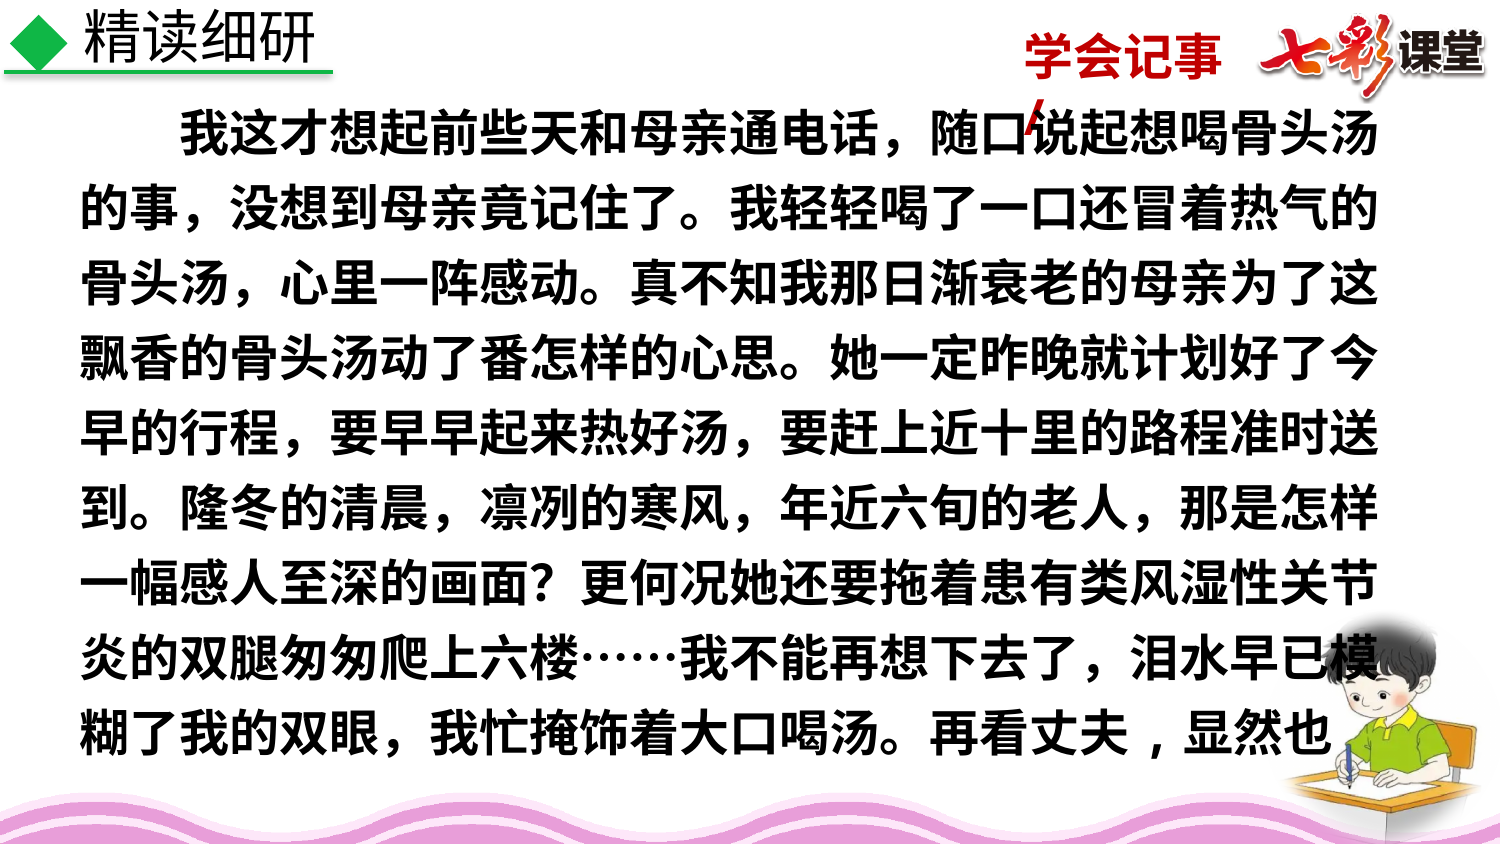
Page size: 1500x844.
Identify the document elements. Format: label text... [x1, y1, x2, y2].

picture [0, 651, 1500, 844]
text_box 我这才想起前些天和母亲通电话，随口说起想喝骨头汤的事，没想到母亲竟记住了。我轻轻喝了一口还冒着热气的骨头汤，心里一阵感动。真不知我那日渐衰老的母亲为了这飘香的骨头汤动了番怎样的心思。她一定昨晚就计划好了今早的行程，要早早起来热好汤，要赶上近十里的路程准时送到。隆冬的清晨，凛冽的寒风，年近六旬的老人，那是怎样一幅感人至深的画面？更何况她还要拖着患有类风湿性关节炎的双腿匆匆爬上六楼……我不能再想下去了，泪水早已模糊了我的双眼，我忙掩饰着大口喝汤。再看丈夫,显然也 [64, 79, 1423, 769]
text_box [3, 0, 334, 79]
picture [1254, 8, 1491, 104]
